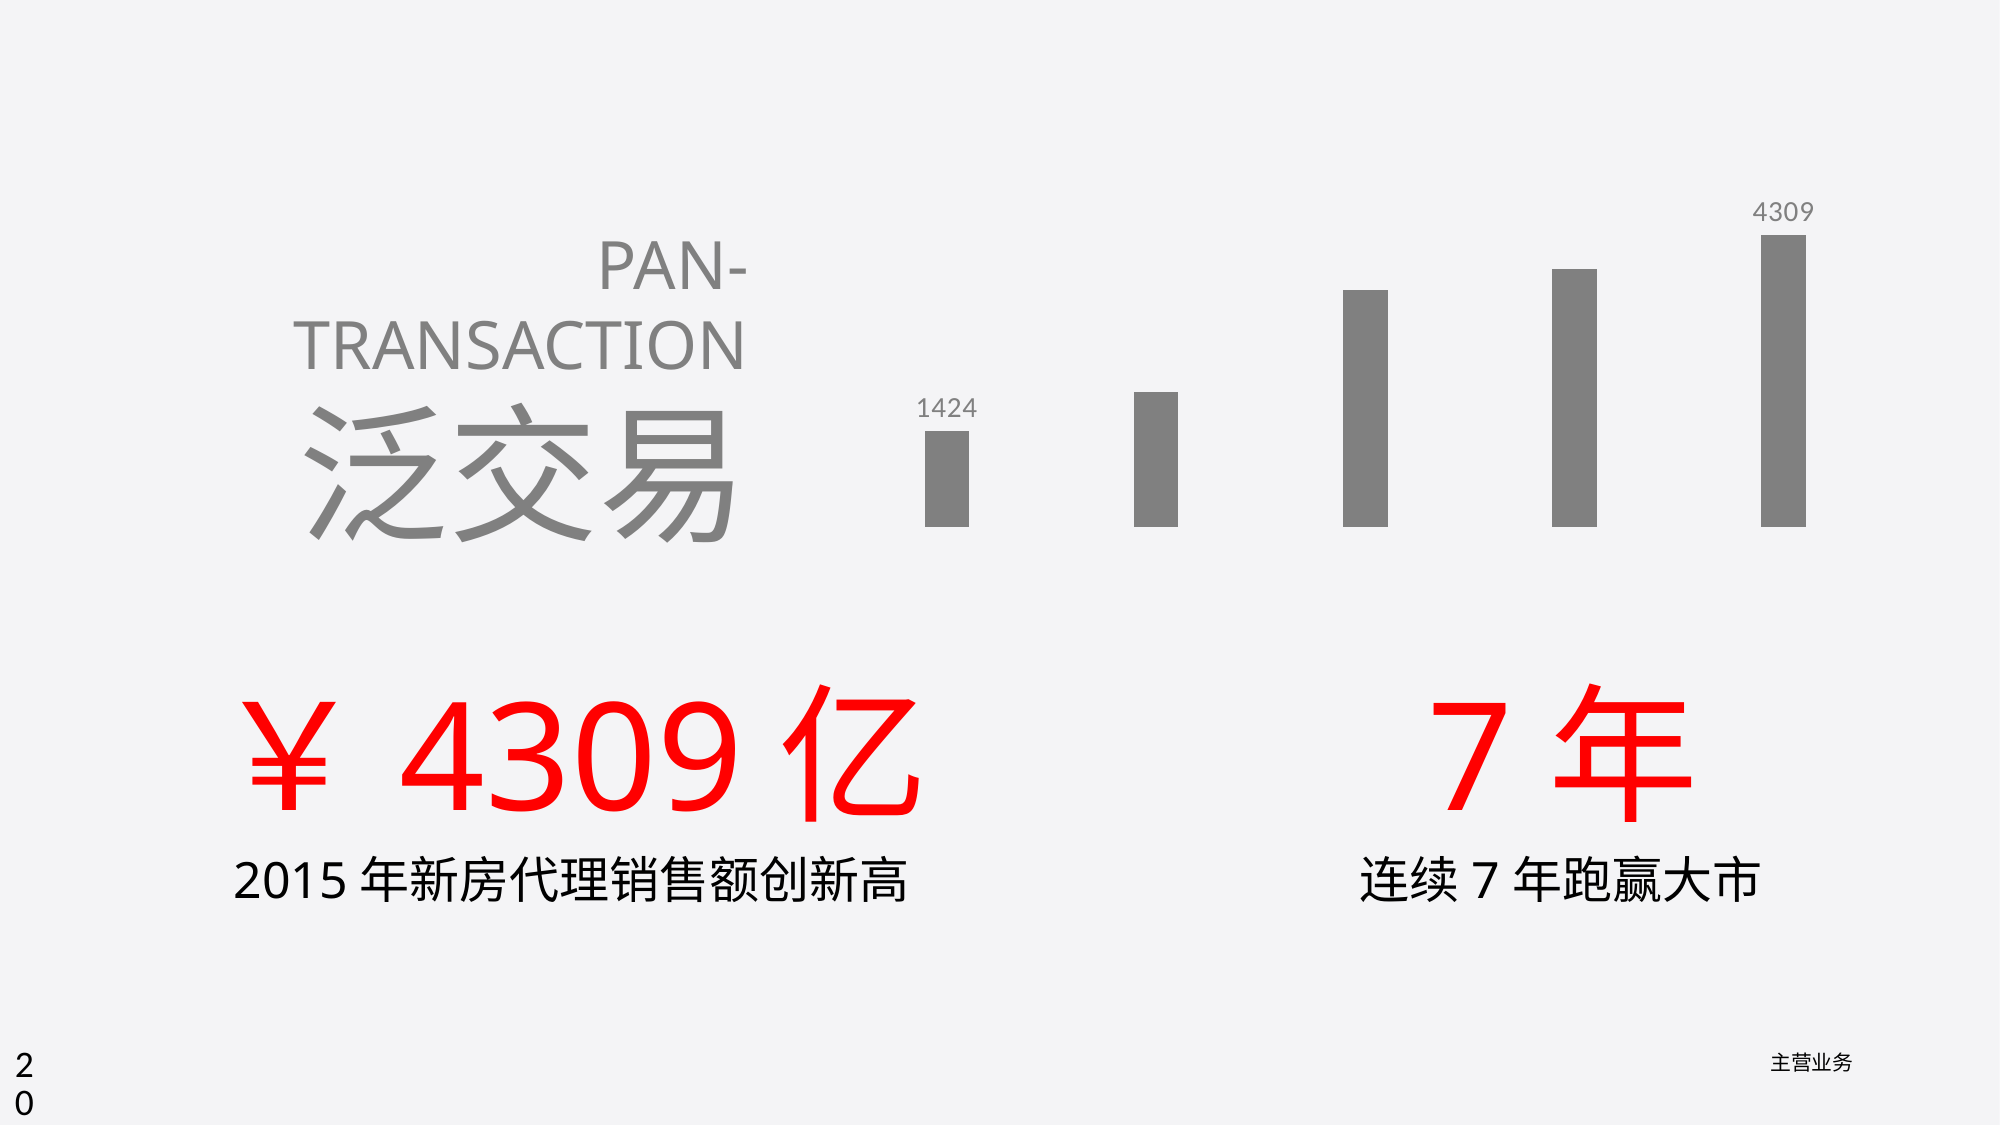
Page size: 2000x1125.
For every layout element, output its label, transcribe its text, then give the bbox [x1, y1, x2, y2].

text_box 泛交易 [261, 391, 764, 568]
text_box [150, 652, 993, 912]
text_box 主营业务 [1728, 1041, 1896, 1083]
slide_number 20 [0, 1033, 60, 1093]
chart [829, 178, 1901, 541]
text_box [1139, 652, 1982, 912]
text_box PAN- TRANSACTION [158, 215, 764, 391]
